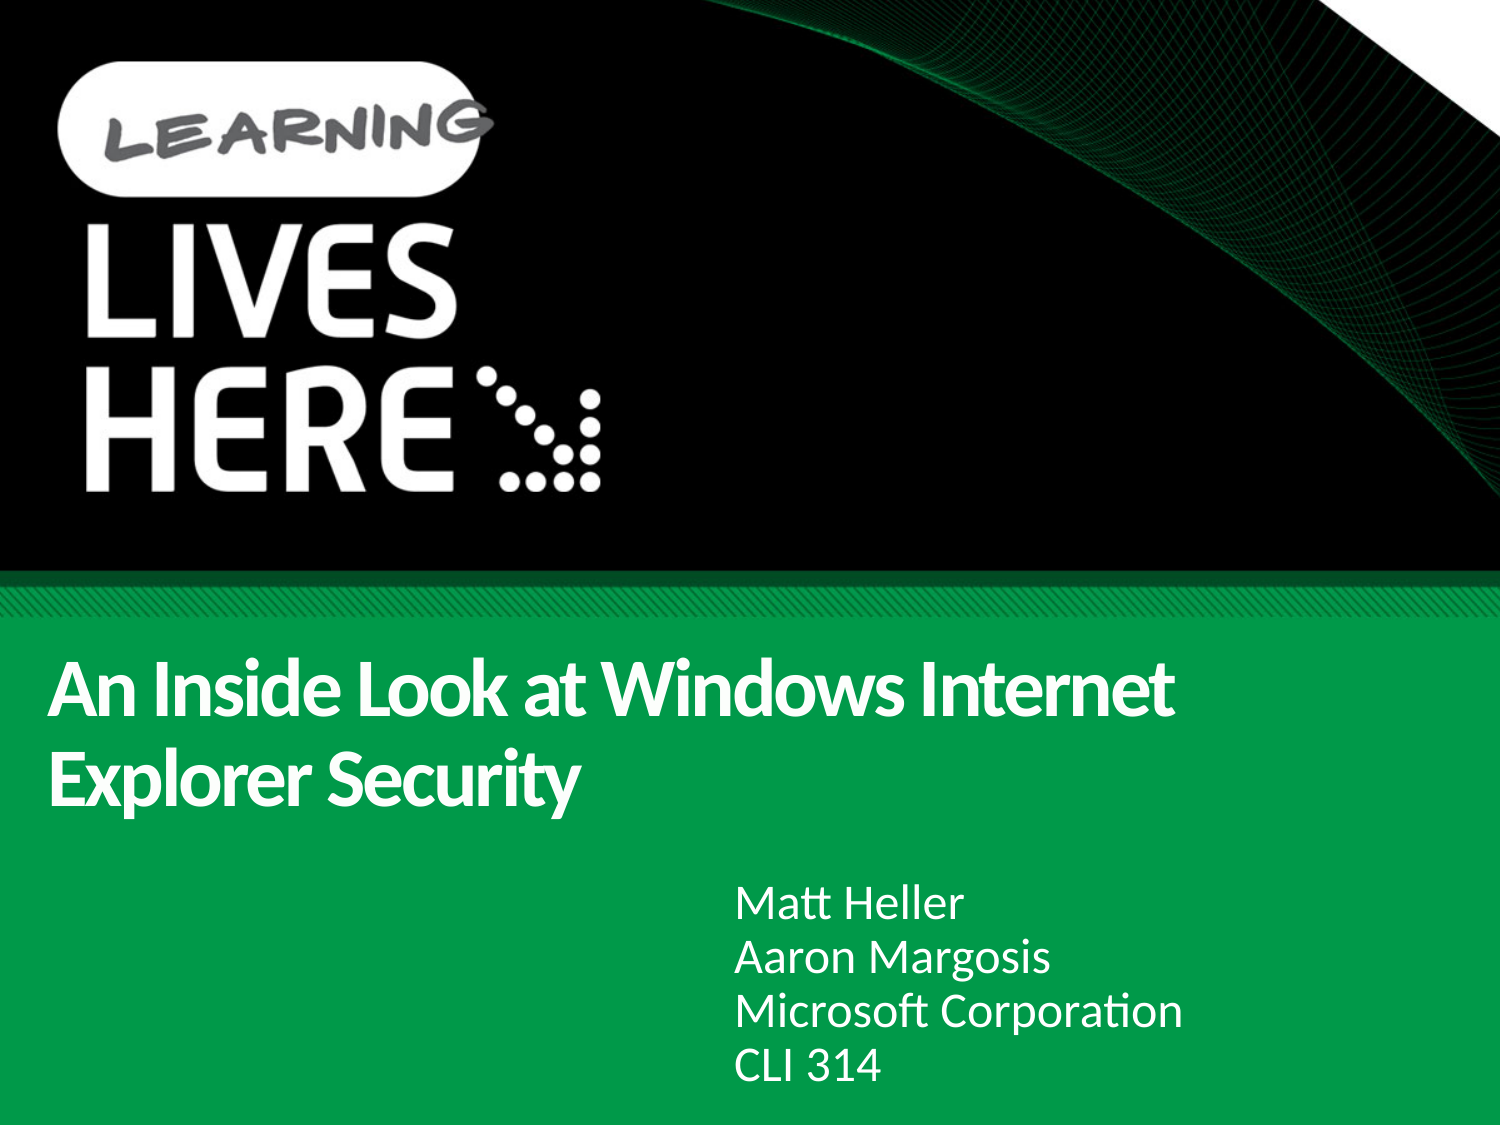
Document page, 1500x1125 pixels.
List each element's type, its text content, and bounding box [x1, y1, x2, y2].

subtitle Matt Heller Aaron Margosis Microsoft Corporation CLI 314 [734, 876, 1360, 952]
picture [0, 0, 1500, 1125]
title An Inside Look at Windows Internet Explorer Security [47, 644, 1449, 864]
